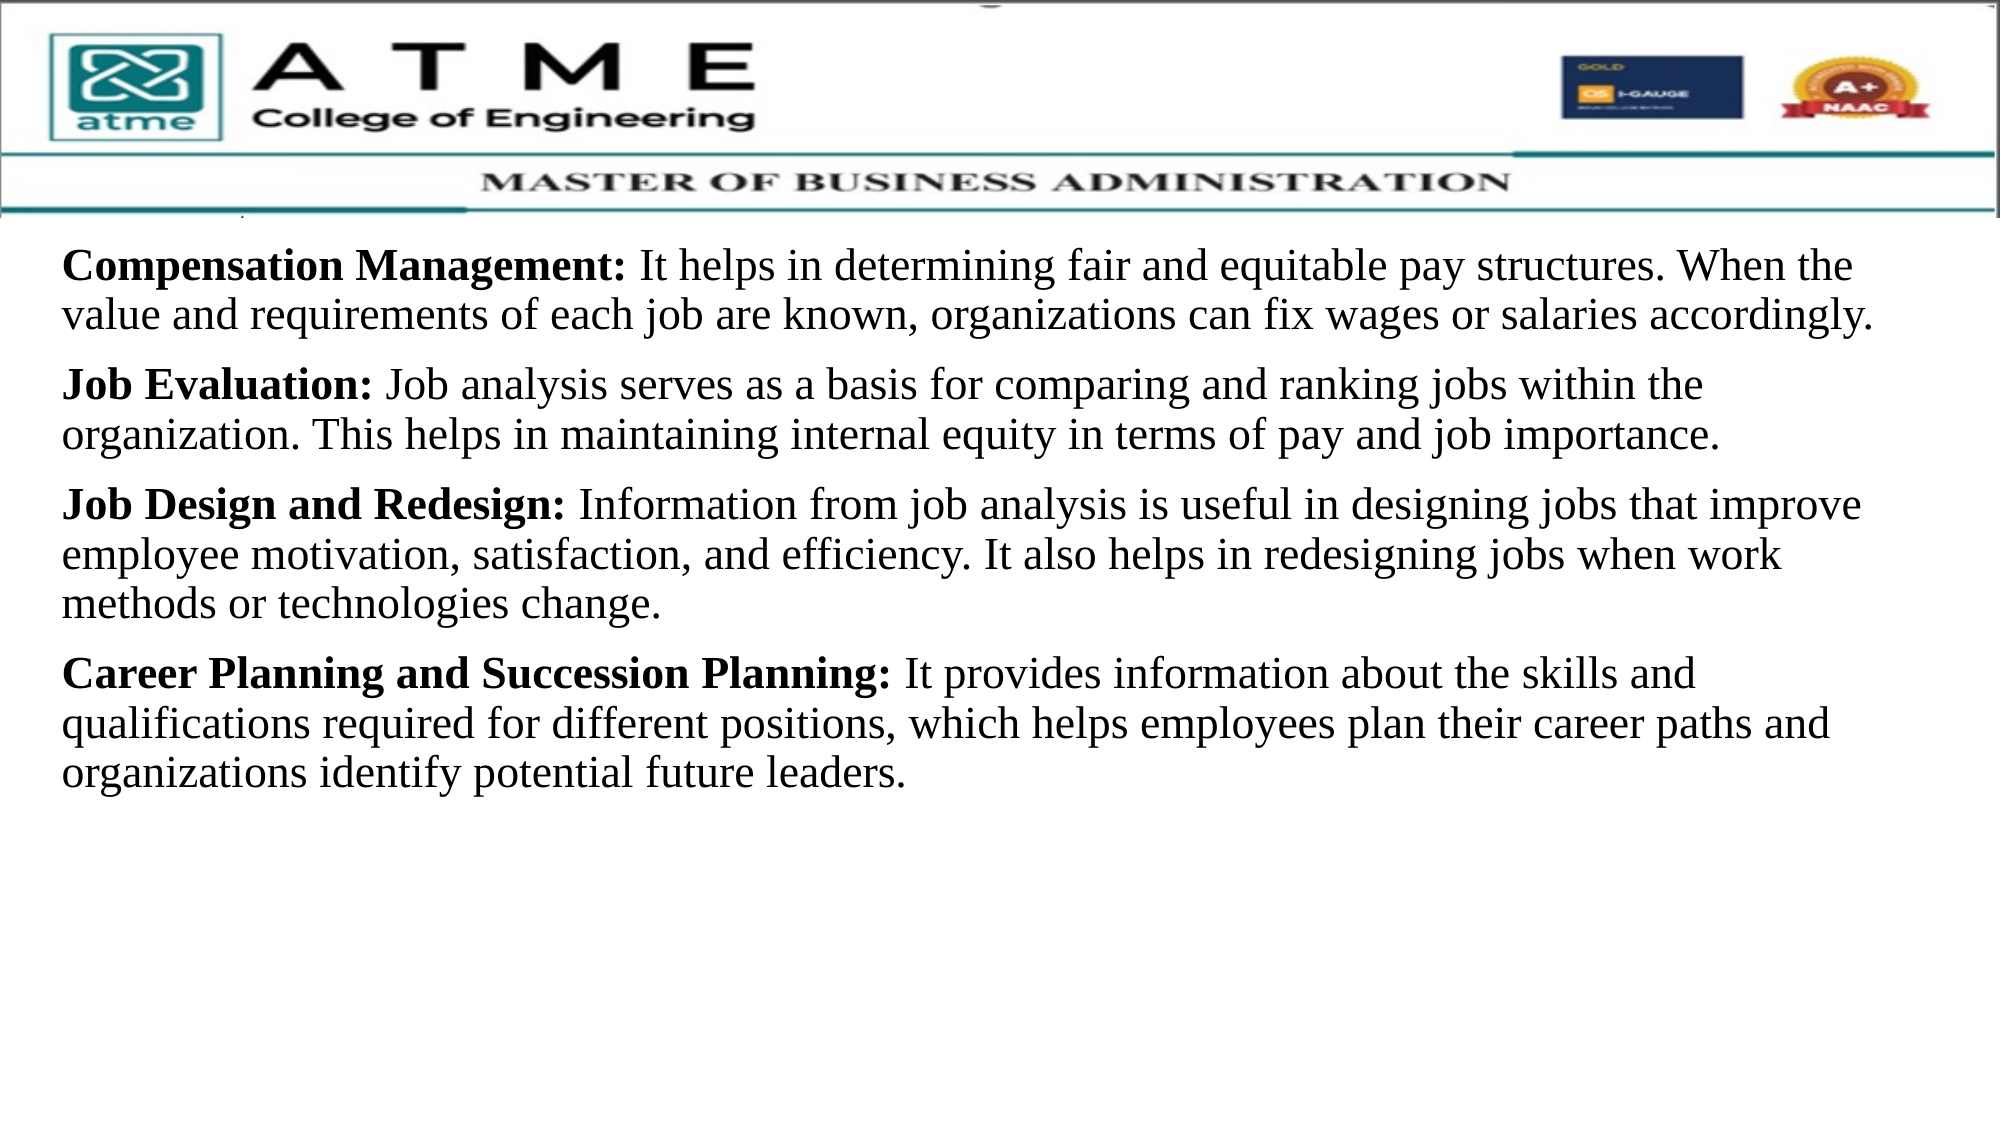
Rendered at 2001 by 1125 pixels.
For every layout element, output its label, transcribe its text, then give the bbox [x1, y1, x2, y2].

picture [0, 0, 2000, 218]
list Compensation Management: It helps in determining fair and equitable pay structures. When the value and requirements of each job are known, organizations can fix wages or salaries accordingly. Job Evaluation: Job analysis serves as a basis for comparing and ranking jobs within the organization. This helps in maintaining internal equity in terms of pay and job importance. Job Design and Redesign: Information from job analysis is useful in designing jobs that improve employee motivation, satisfaction, and efficiency. It also helps in redesigning jobs when work methods or technologies change. Career Planning and Succession Planning: It provides information about the skills and qualifications required for different positions, which helps employees plan their career paths and organizations identify potential future leaders. [46, 233, 1950, 1100]
